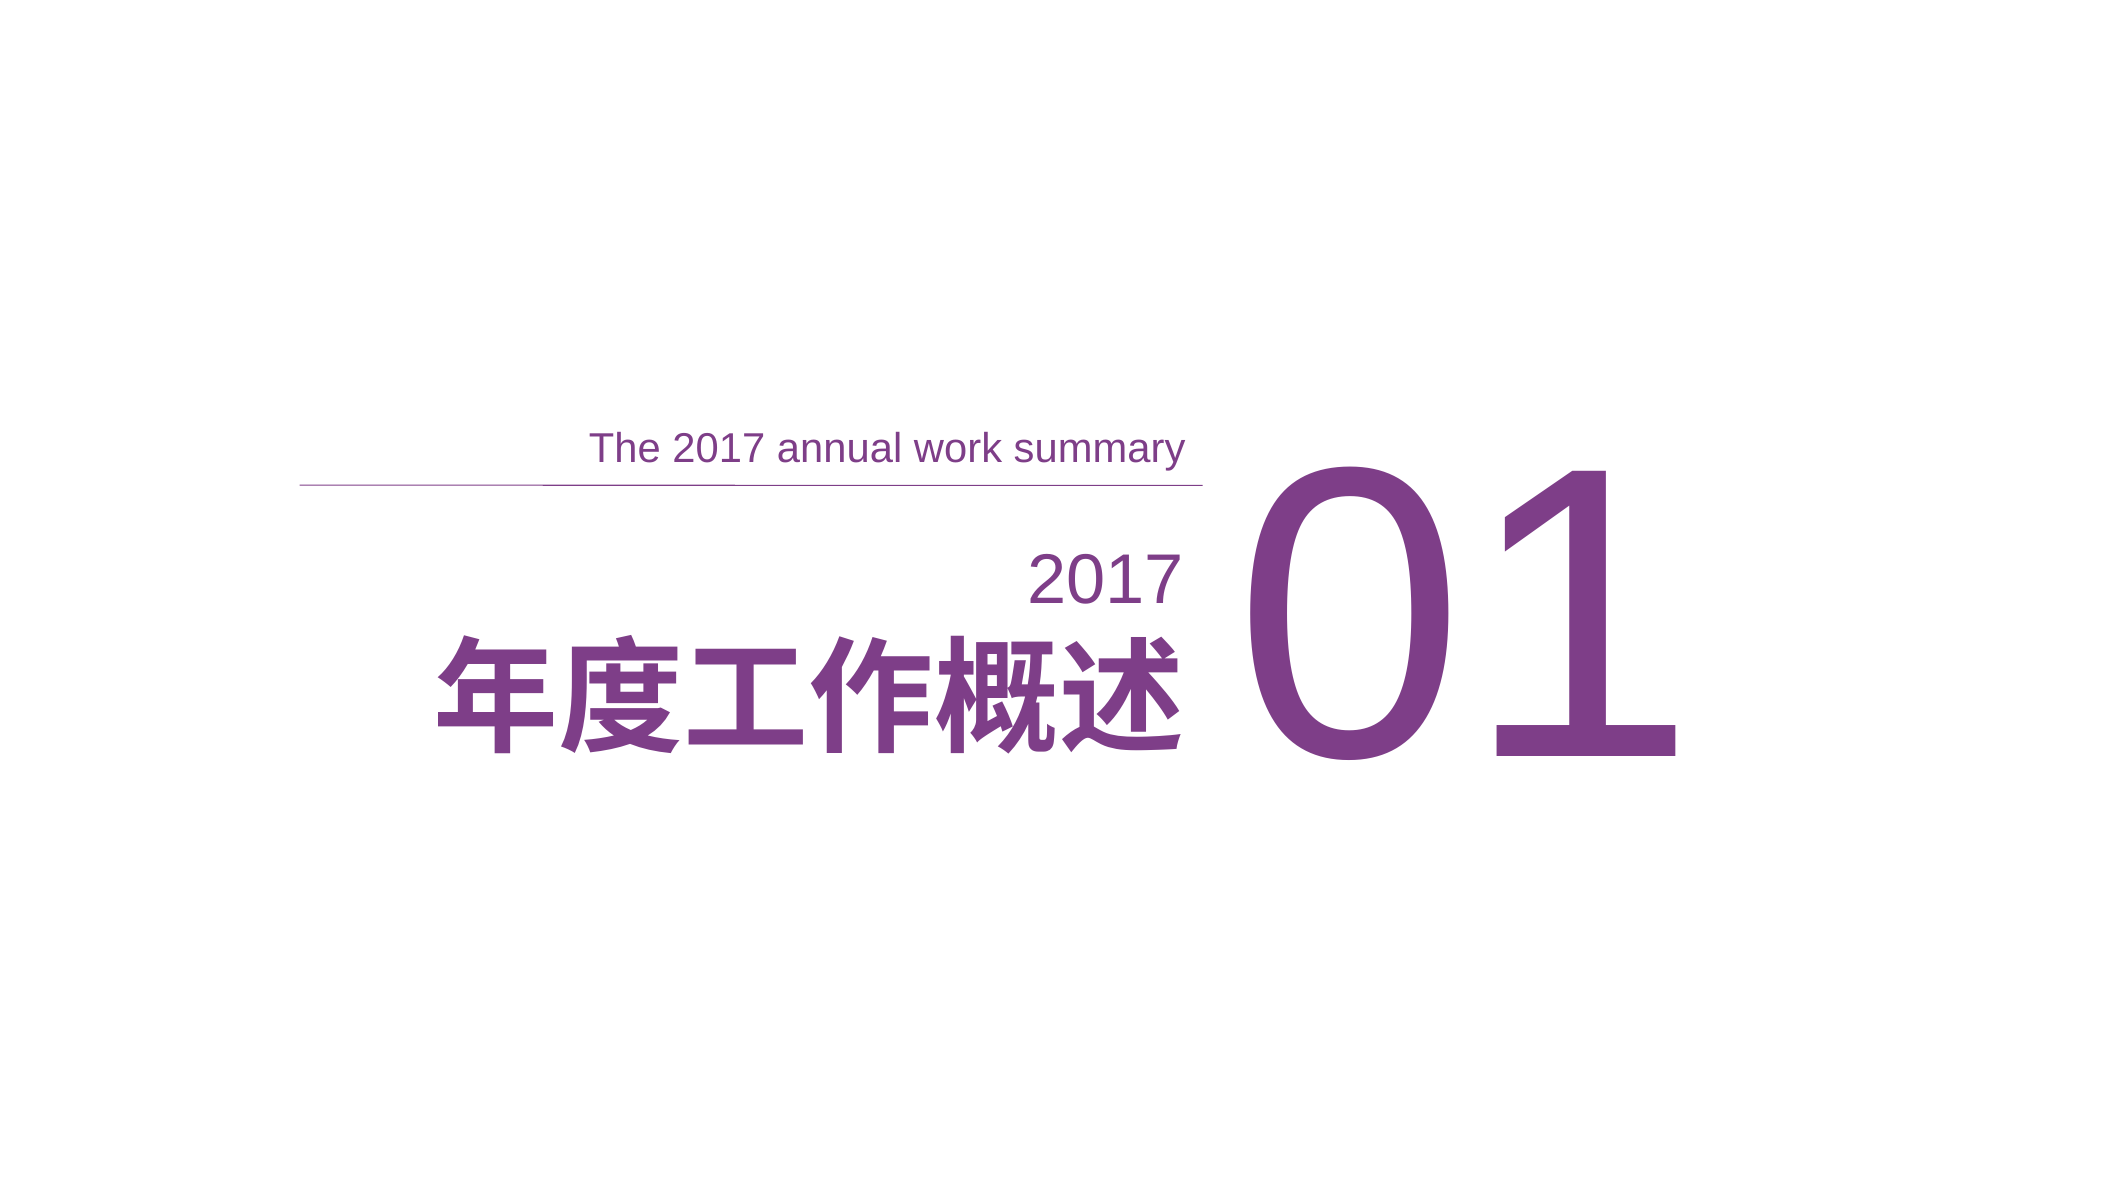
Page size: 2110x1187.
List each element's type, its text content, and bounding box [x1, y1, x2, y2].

text_box The 2017 annual work summary [573, 413, 1201, 479]
text_box 01 [1220, 334, 1711, 847]
text_box 2017 年度工作概述 [418, 525, 1199, 775]
